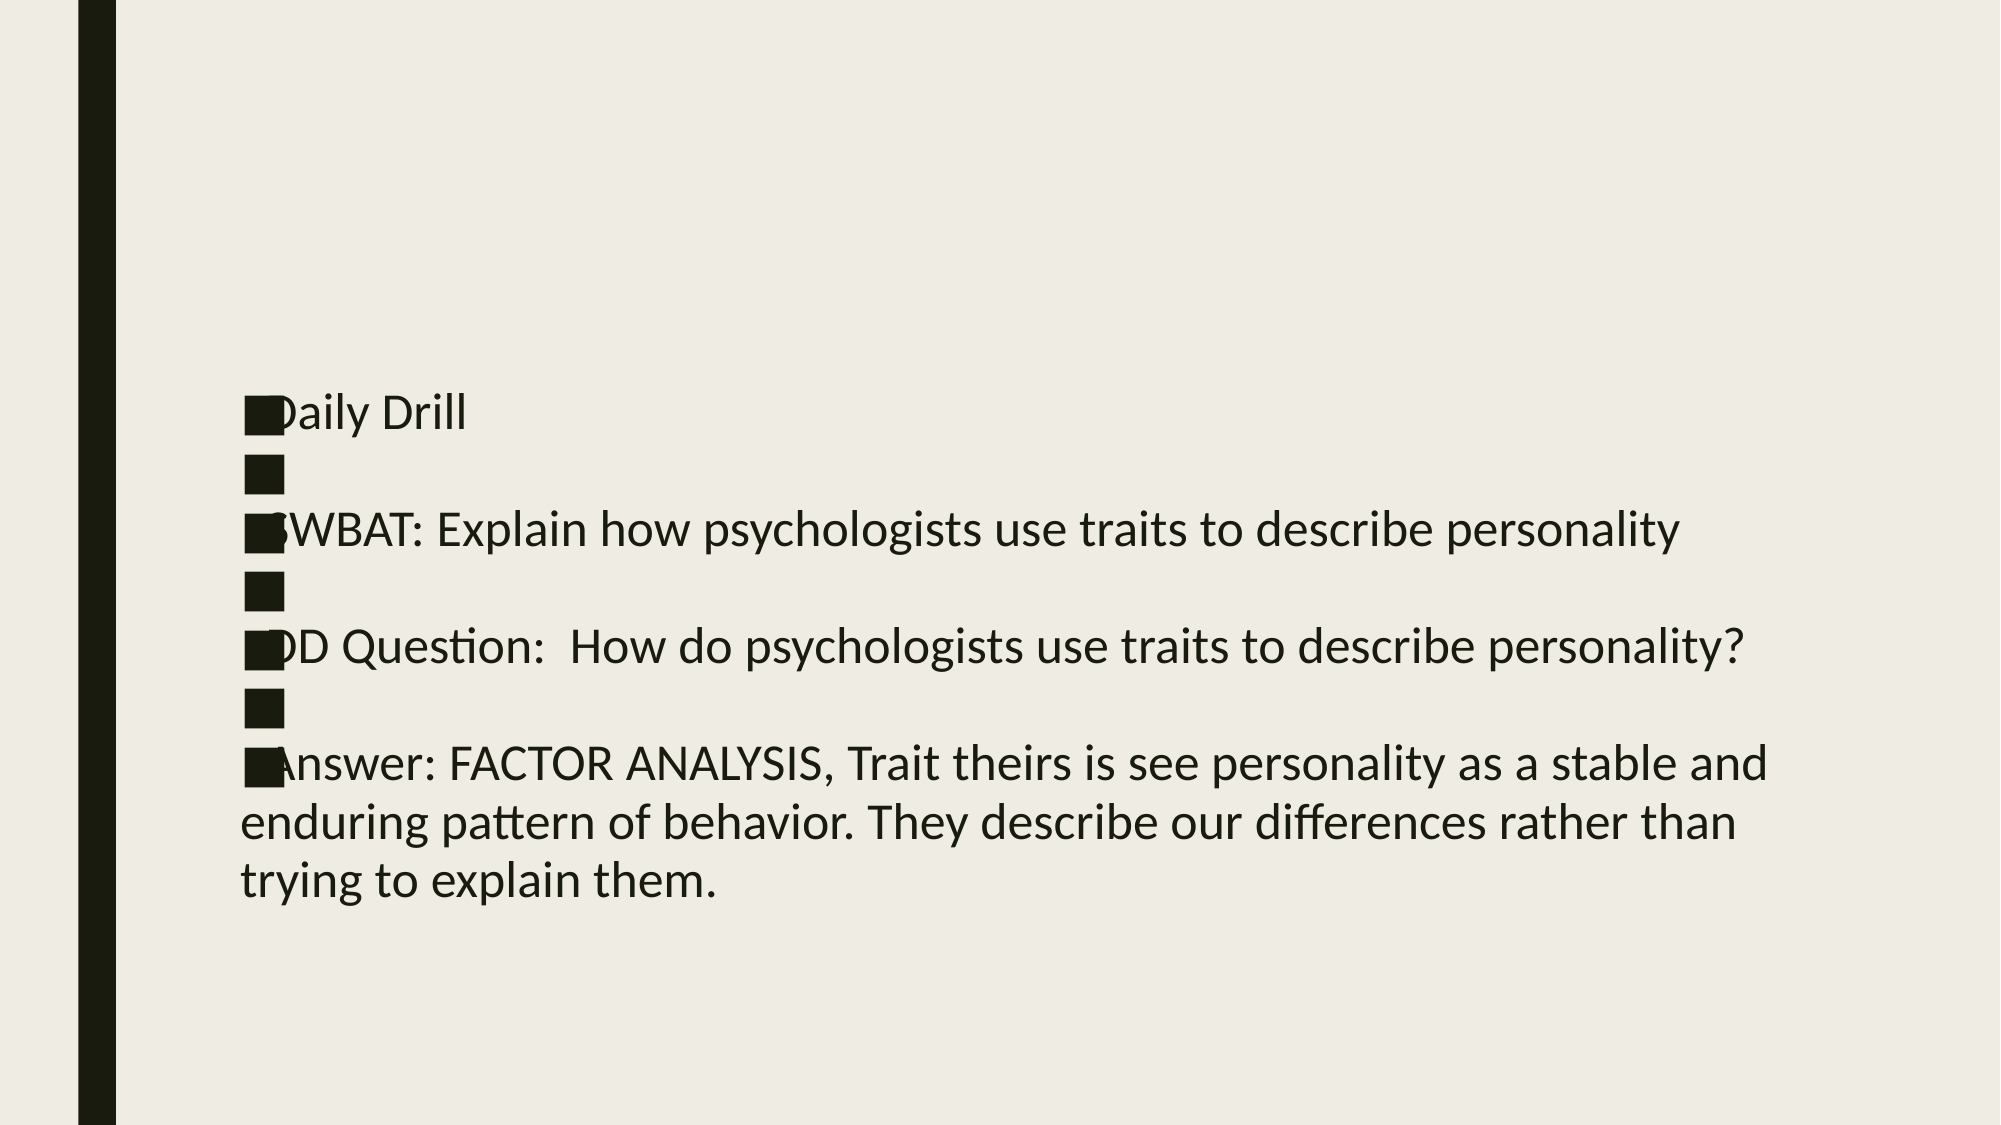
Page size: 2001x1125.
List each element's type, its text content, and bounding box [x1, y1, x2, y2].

list Daily Drill SWBAT: Explain how psychologists use traits to describe personality DD Question: How do psychologists use traits to describe personality? Answer: FACTOR ANALYSIS, Trait theirs is see personality as a stable and enduring pattern of behavior. They describe our differences rather than trying to explain them. [225, 375, 1800, 963]
